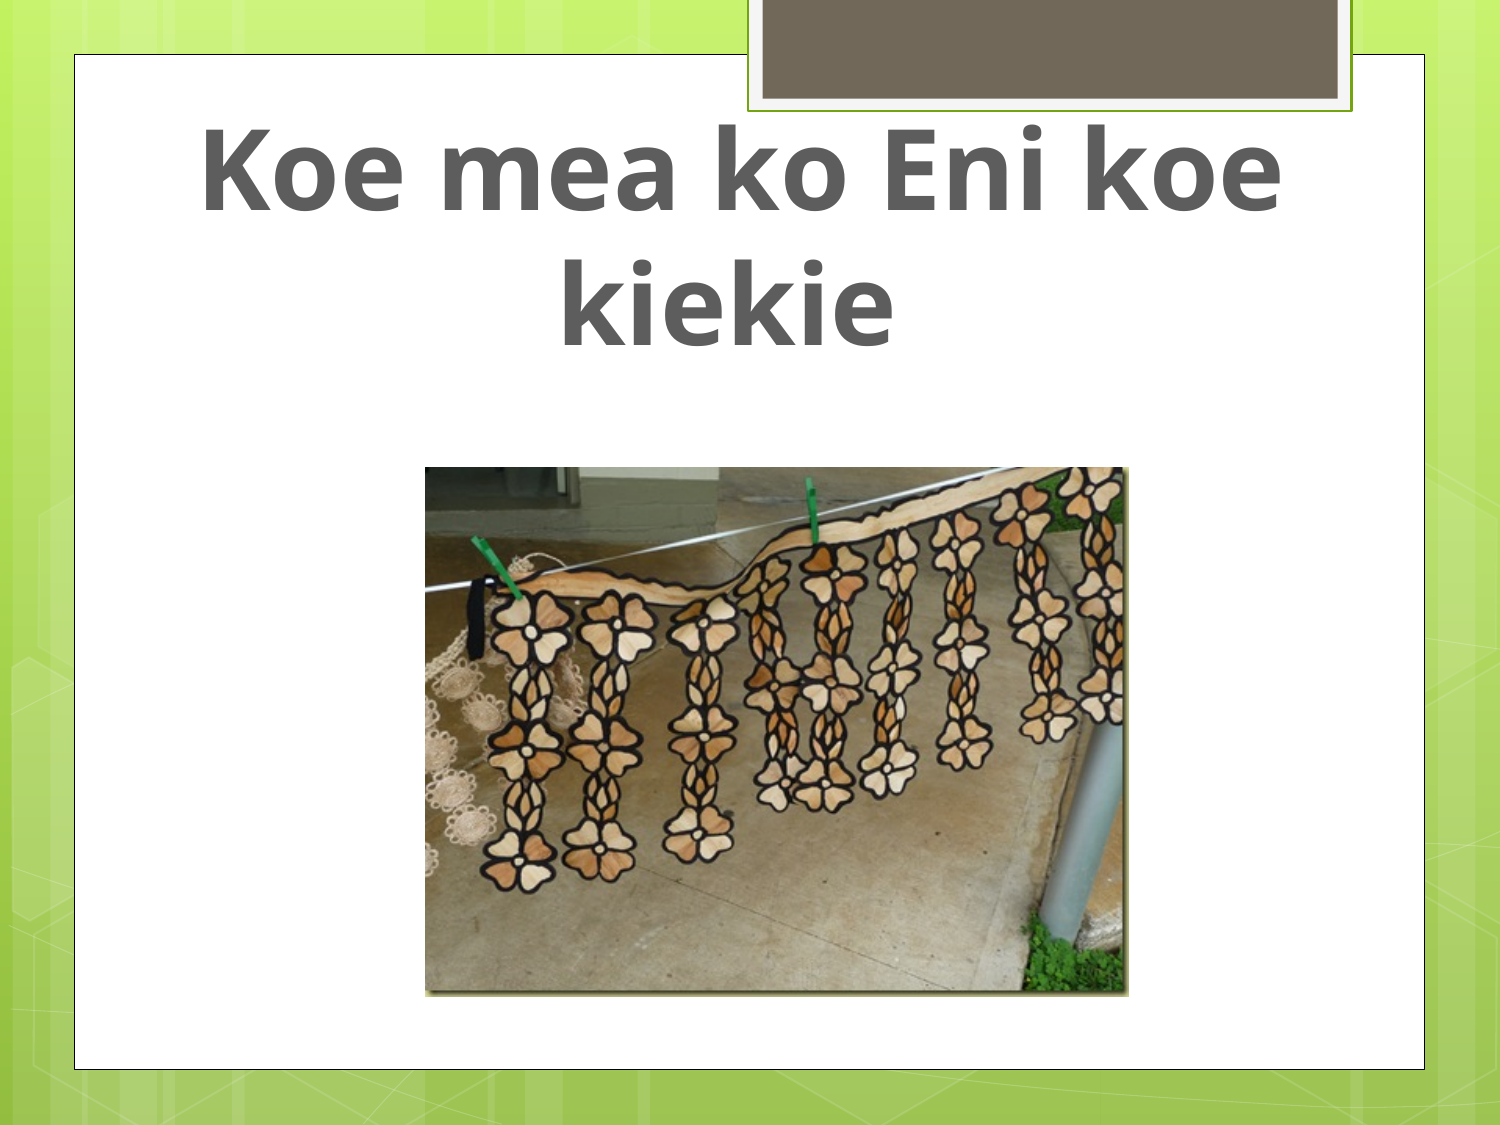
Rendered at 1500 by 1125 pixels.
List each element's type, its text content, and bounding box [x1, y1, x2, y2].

text_box Koe mea ko Eni koe kiekie [117, 89, 1365, 375]
picture [425, 467, 1130, 997]
